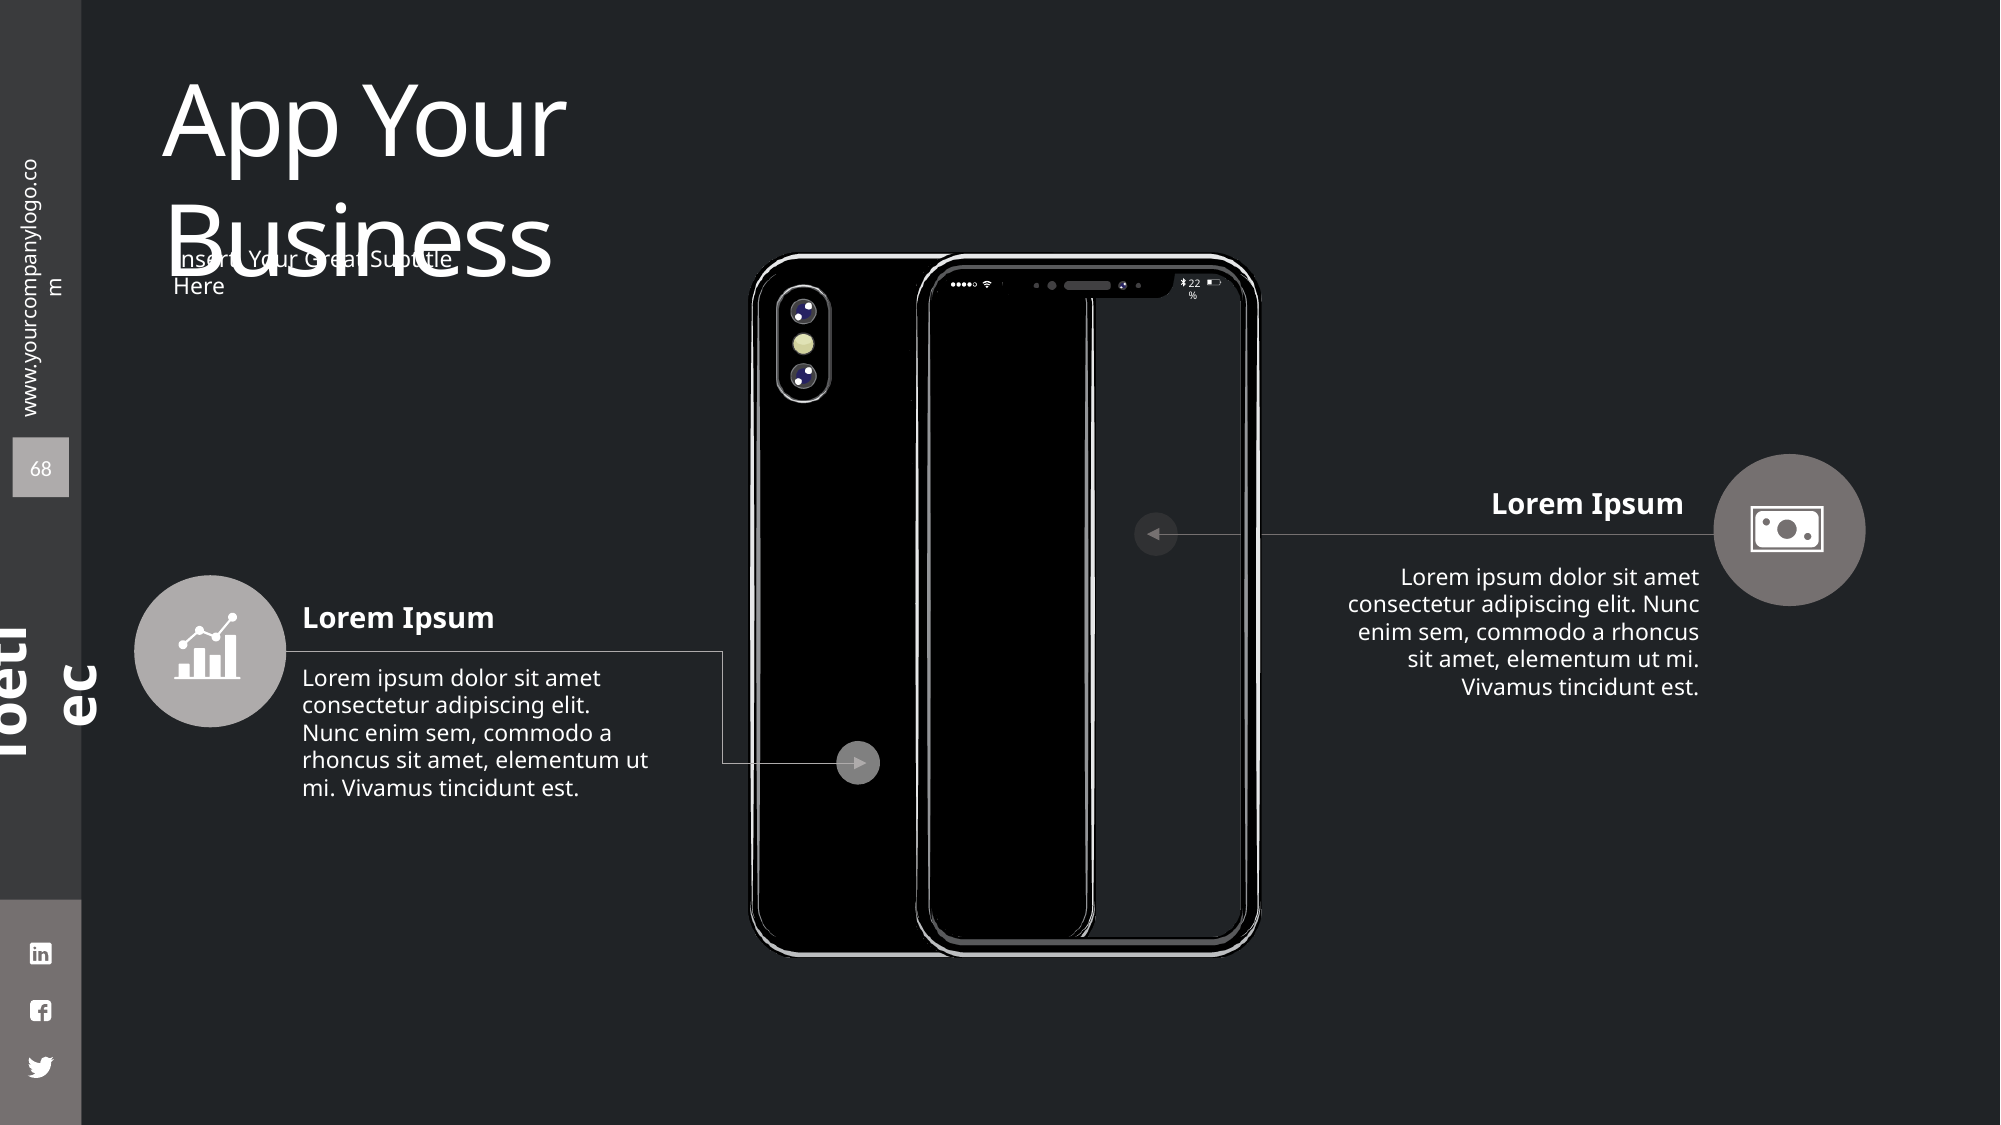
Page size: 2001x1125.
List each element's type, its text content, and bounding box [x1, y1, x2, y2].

text_box [134, 575, 287, 728]
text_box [174, 612, 241, 680]
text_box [1750, 506, 1824, 553]
text_box Insert Your Great Subtitle Here [158, 237, 512, 307]
text_box Lorem Ipsum [1262, 478, 1699, 528]
text_box App Your Business [147, 116, 677, 236]
picture [928, 261, 1250, 947]
picture [748, 252, 909, 958]
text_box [578, 651, 867, 764]
text_box Lorem Ipsum [287, 592, 748, 643]
text_box [1713, 453, 1866, 607]
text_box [909, 252, 1262, 958]
text_box Lorem ipsum dolor sit amet consectetur adipiscing elit. Nunc enim sem, commodo a rhoncus sit amet, elementum ut mi. Vivamus tincidunt est. [287, 656, 665, 809]
slide_number 68 [12, 437, 69, 498]
text_box Lorem ipsum dolor sit amet consectetur adipiscing elit. Nunc enim sem, commodo a rhoncus sit amet, elementum ut mi. Vivamus tincidunt est. [1332, 554, 1715, 707]
